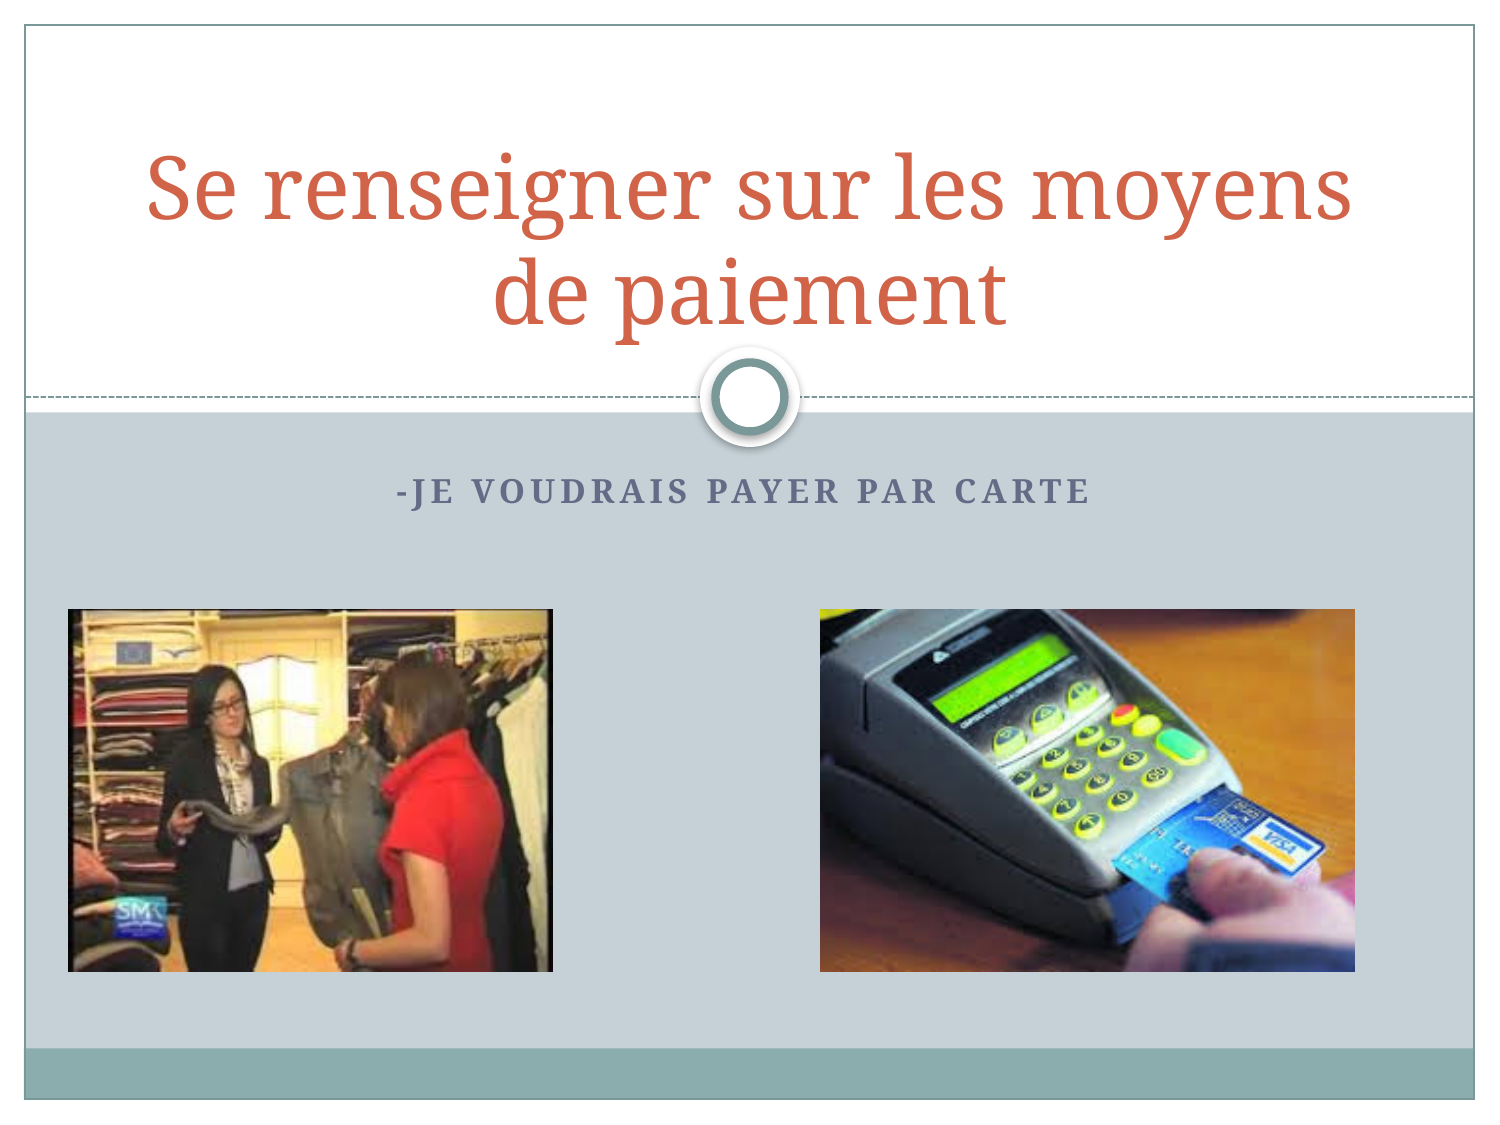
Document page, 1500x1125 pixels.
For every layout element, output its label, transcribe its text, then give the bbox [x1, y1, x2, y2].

picture [820, 609, 1355, 972]
picture [68, 609, 553, 973]
title Se renseigner sur les moyens de paiement [112, 62, 1388, 350]
subtitle -JE VOUDRAIS PAYER PAR CARTE [225, 462, 1275, 750]
